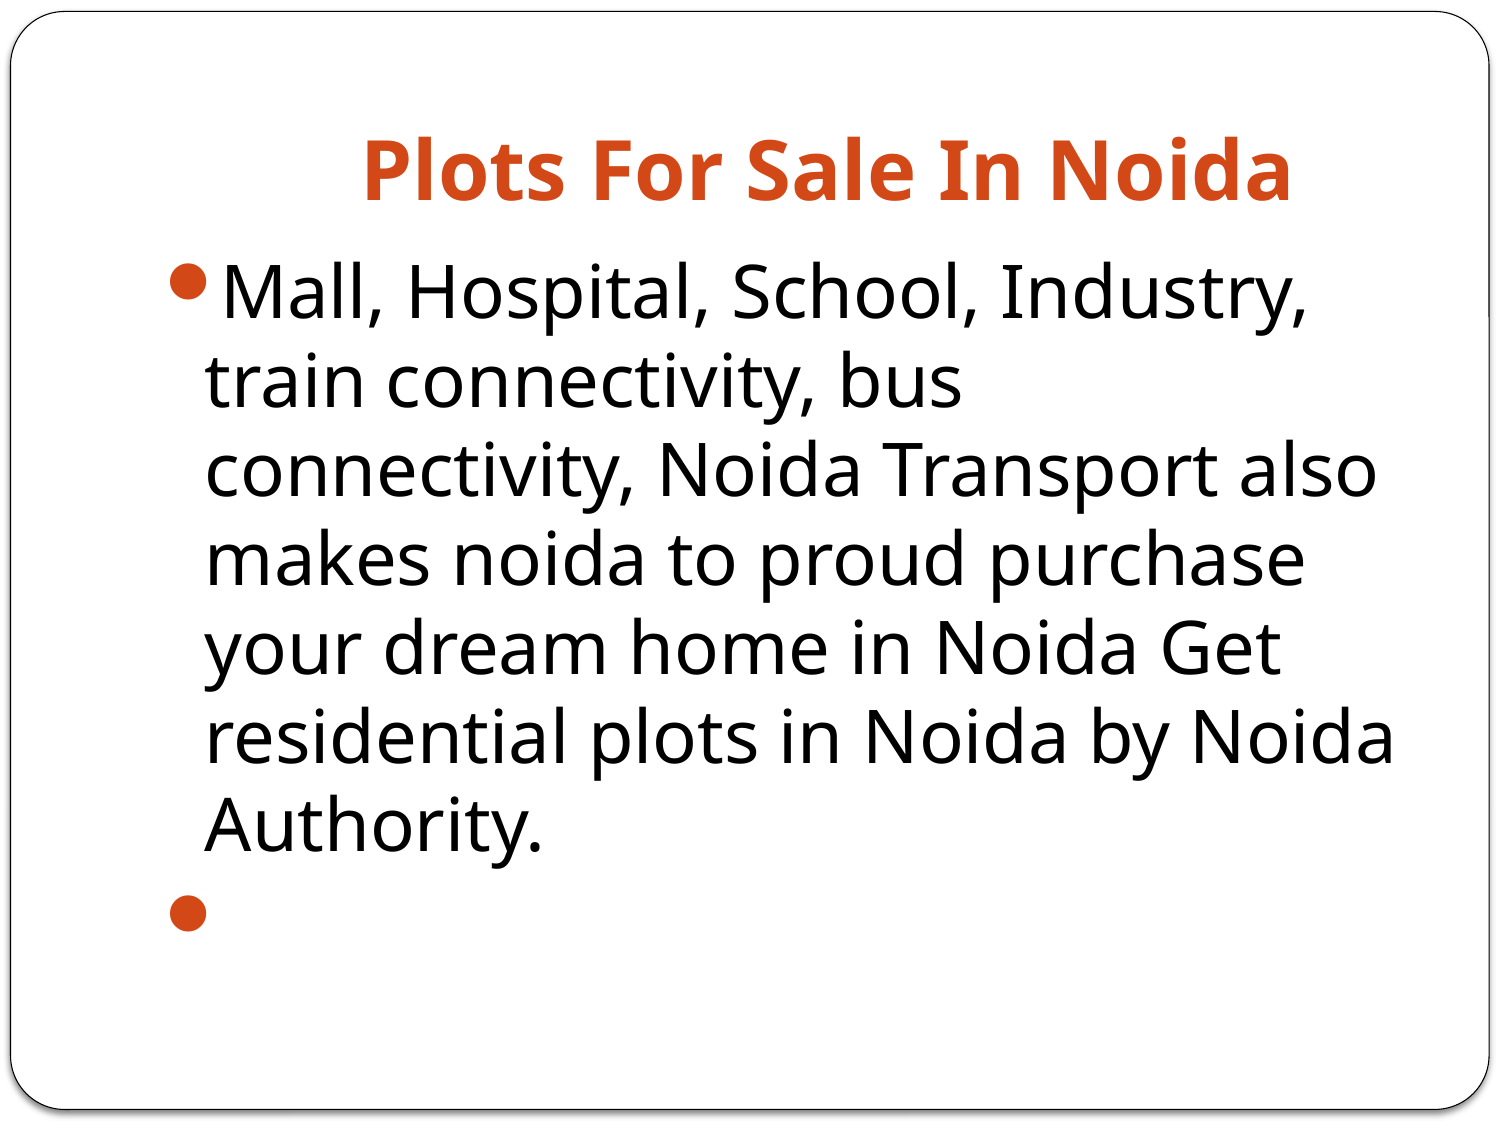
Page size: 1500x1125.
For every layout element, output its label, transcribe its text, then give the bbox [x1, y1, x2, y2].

list Mall, Hospital, School, Industry, train connectivity, bus connectivity, Noida Transport also makes noida to proud purchase your dream home in Noida Get residential plots in Noida by Noida Authority. [150, 237, 1425, 988]
title Plots For Sale In Noida [150, 45, 1425, 233]
